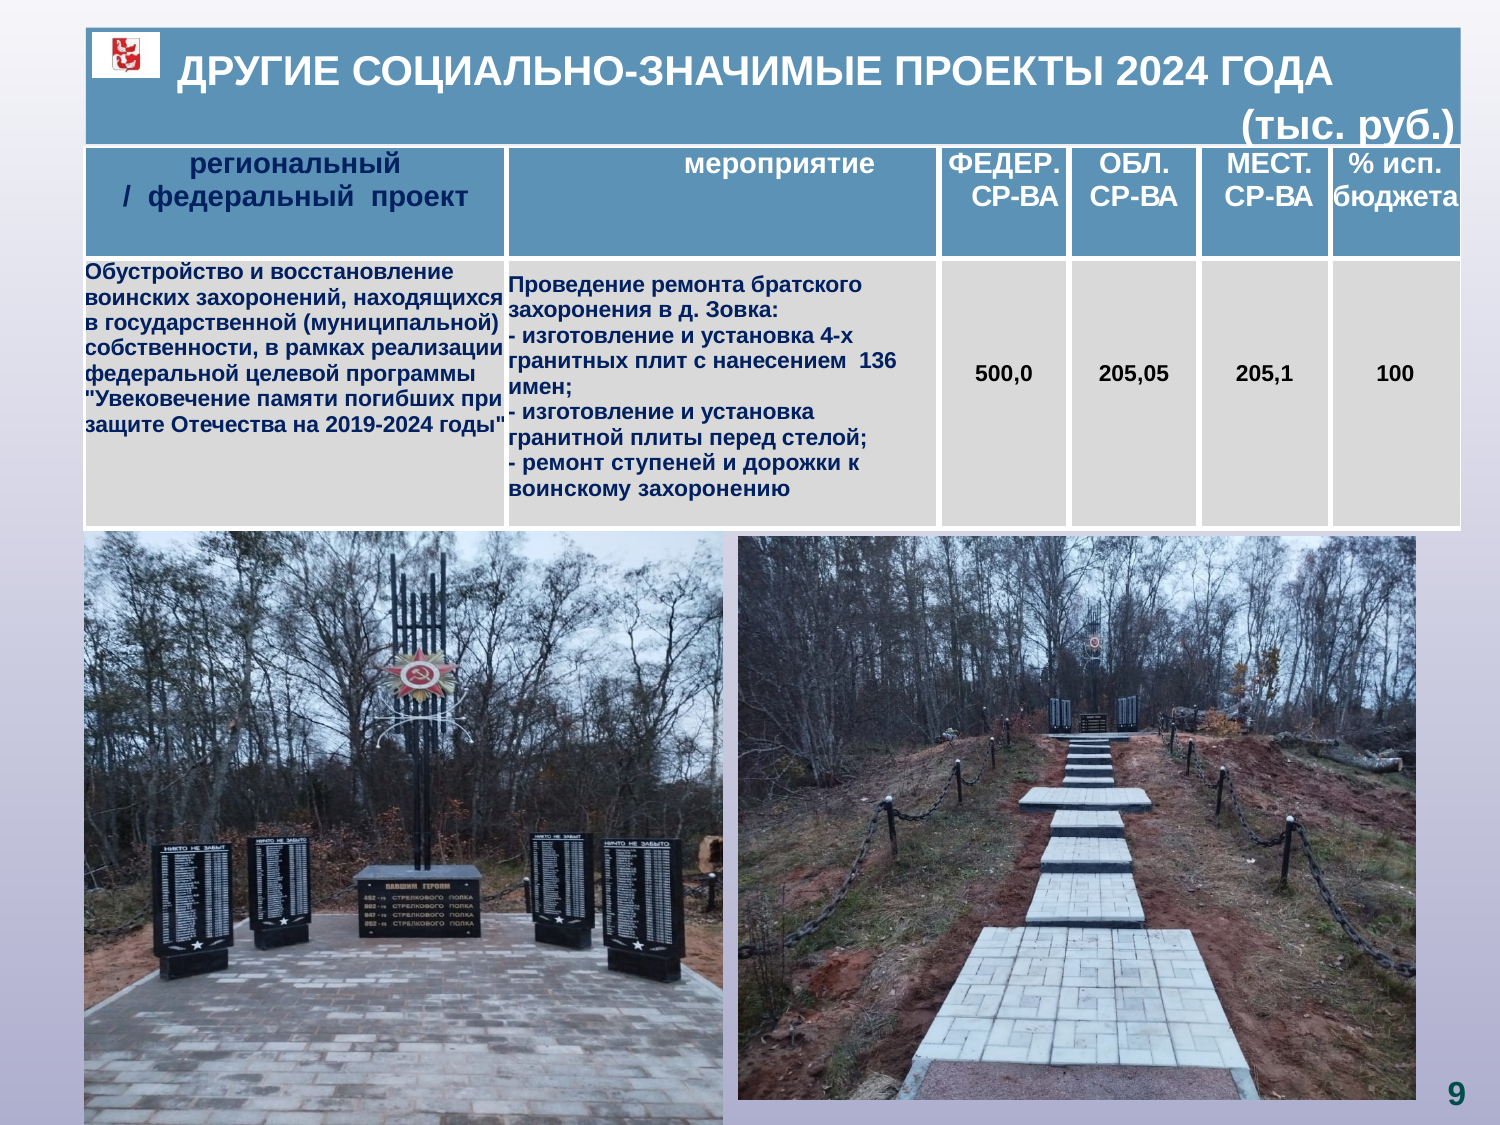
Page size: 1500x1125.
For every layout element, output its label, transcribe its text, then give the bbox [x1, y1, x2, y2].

table_header мероприятие [509, 148, 936, 256]
table_header региональный / федеральный проект [86, 148, 504, 256]
table_cell 205,05 [1072, 261, 1196, 526]
table_cell 500,0 [942, 261, 1066, 526]
text_box 9 [1445, 1070, 1488, 1113]
table_cell 205,1 [1202, 261, 1328, 526]
table_header ОБЛ. СР-ВА [1072, 148, 1196, 256]
picture [92, 32, 160, 78]
picture [84, 531, 723, 1125]
picture [737, 536, 1416, 1100]
table_cell 100 [1333, 261, 1460, 526]
table_header МЕСТ. СР-ВА [1202, 148, 1328, 256]
title ДРУГИЕ СОЦИАЛЬНО-ЗНАЧИМЫЕ ПРОЕКТЫ 2024 ГОДА [174, 42, 1350, 146]
text_box [85, 27, 1461, 144]
table_cell Проведение ремонта братского захоронения в д. Зовка: - изготовление и установка 4-х гранитных плит с нанесением 136 имен; - изготовление и установка гранитной плиты перед стелой; - ремонт ступеней и дорожки к воинскому захоронению [509, 261, 936, 526]
table_cell Обустройство и восстановление воинских захоронений, находящихся в государственной (муниципальной) собственности, в рамках реализации федеральной целевой программы "Увековечение памяти погибших при защите Отечества на 2019-2024 годы" [86, 261, 504, 526]
table_header % исп. бюджета [1333, 148, 1460, 256]
text_box (тыс. руб.) [1238, 95, 1461, 146]
table_header ФЕДЕР. СР-ВА [942, 148, 1066, 256]
